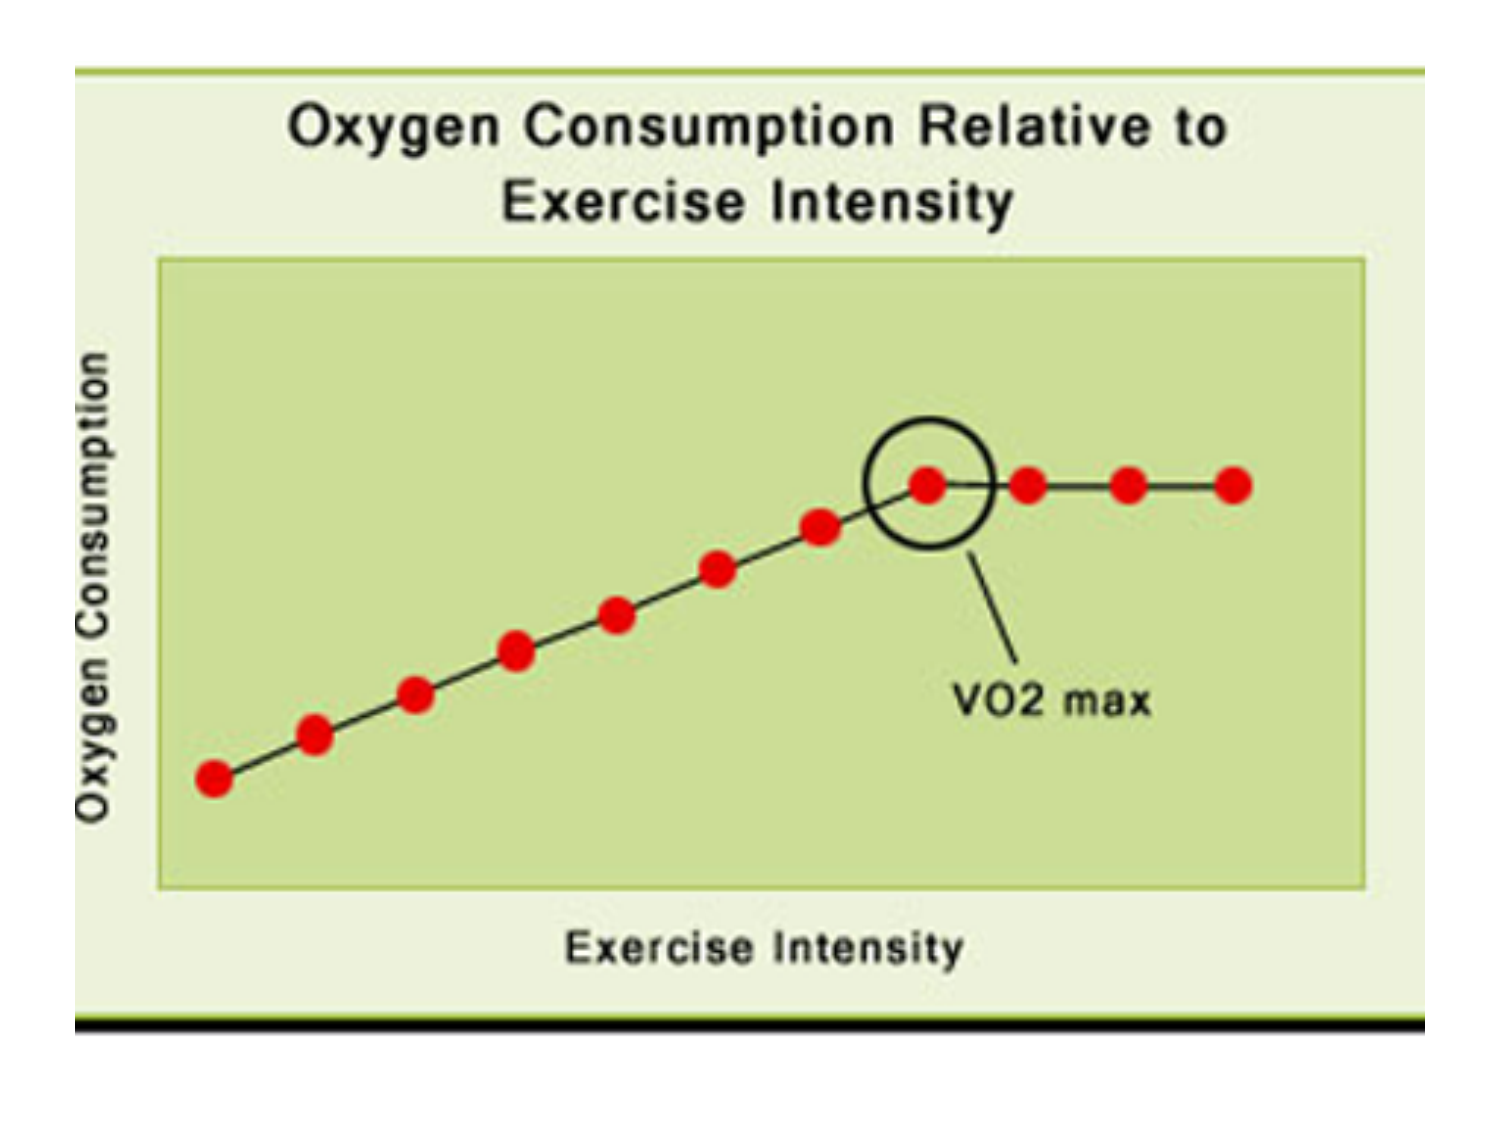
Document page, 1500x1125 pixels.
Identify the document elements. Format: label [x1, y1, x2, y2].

list [74, 61, 1426, 1042]
